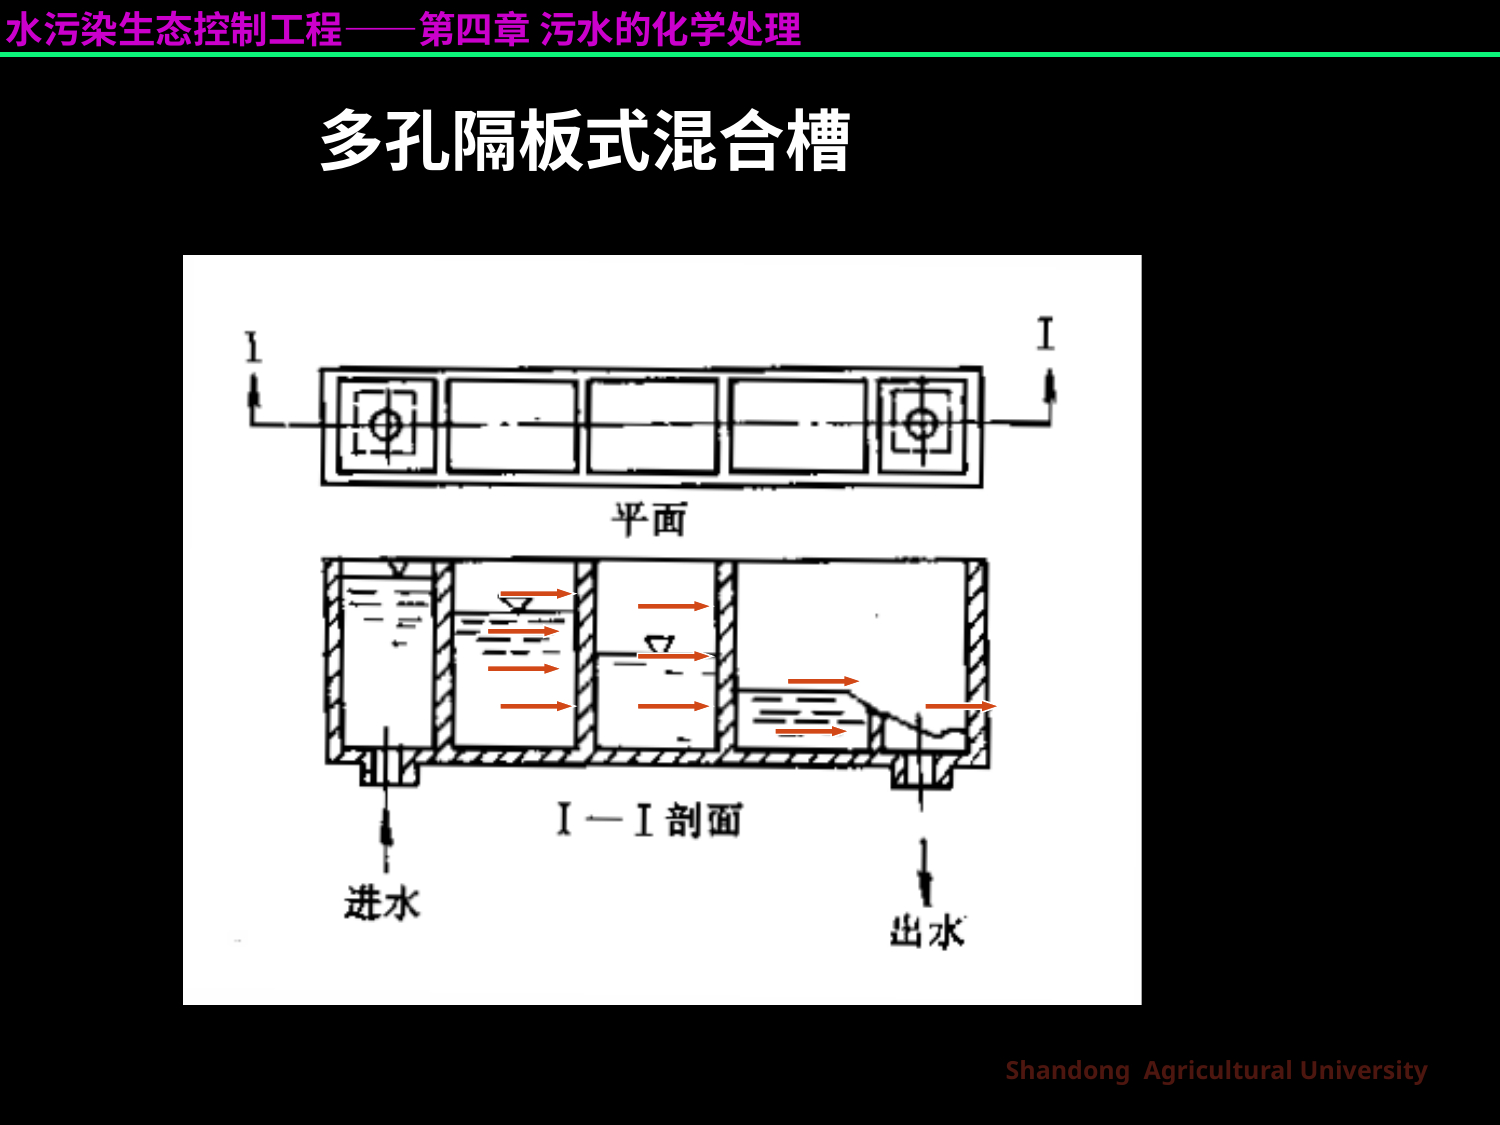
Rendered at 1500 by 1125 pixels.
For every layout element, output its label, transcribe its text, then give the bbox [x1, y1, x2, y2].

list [182, 255, 1143, 1006]
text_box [487, 587, 576, 713]
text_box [637, 599, 863, 738]
title 多孔隔板式混合槽 [302, 59, 1047, 218]
